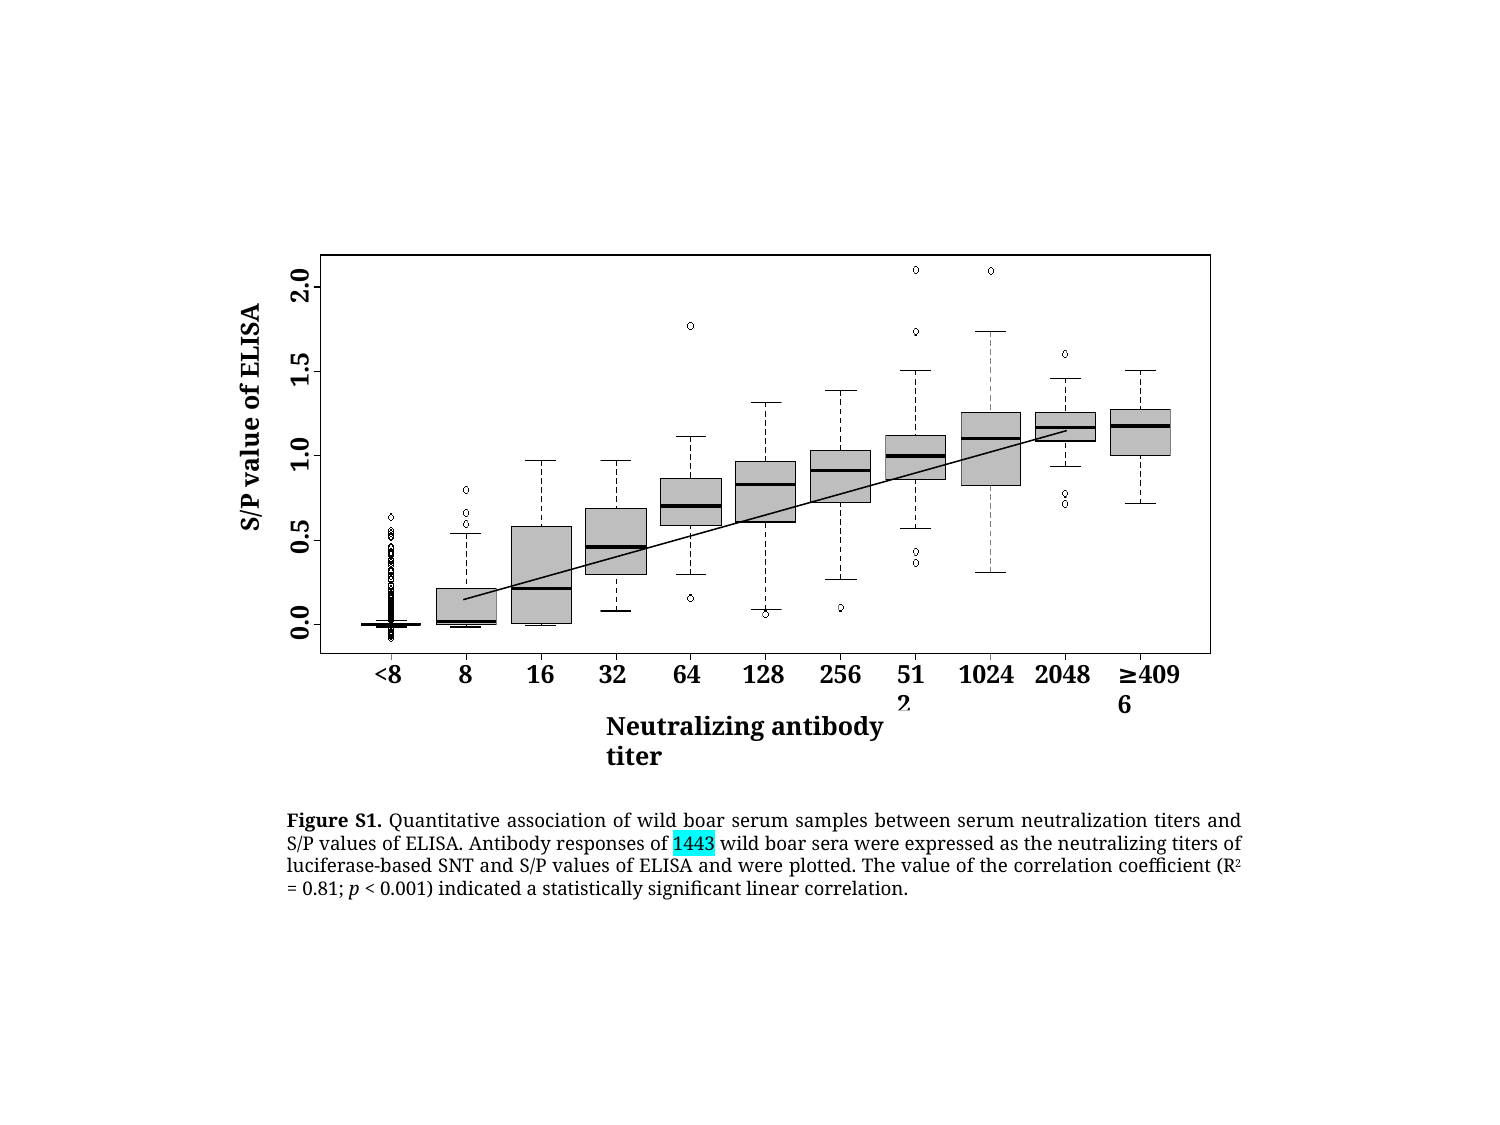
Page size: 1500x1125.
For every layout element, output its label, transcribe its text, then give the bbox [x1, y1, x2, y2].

text_box Figure S1. Quantitative association of wild boar serum samples between serum neutralization titers and S/P values of ELISA. Antibody responses of 1443 wild boar sera were expressed as the neutralizing titers of luciferase-based SNT and S/P values of ELISA and were plotted. The value of the correlation coefficient (R2 = 0.81; p < 0.001) indicated a statistically significant linear correlation. [272, 790, 1256, 917]
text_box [224, 199, 1228, 780]
